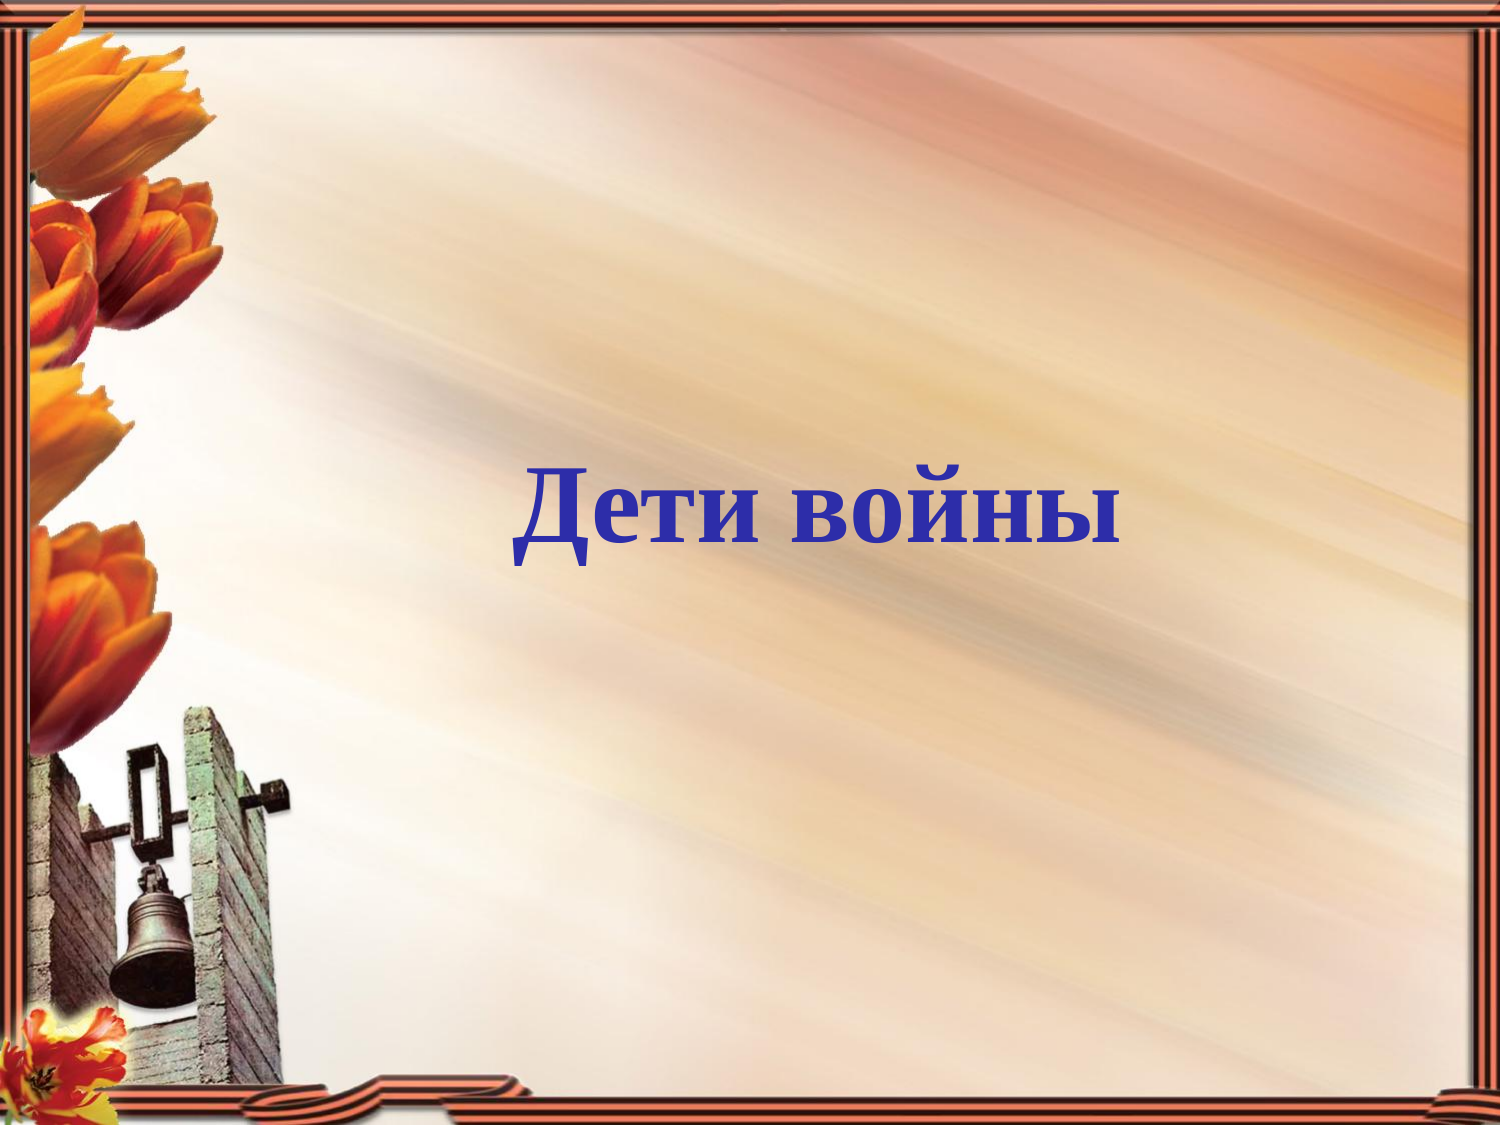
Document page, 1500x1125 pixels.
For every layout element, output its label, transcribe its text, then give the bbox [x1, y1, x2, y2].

picture [0, 0, 1500, 1125]
text_box Дети войны [497, 422, 1138, 573]
